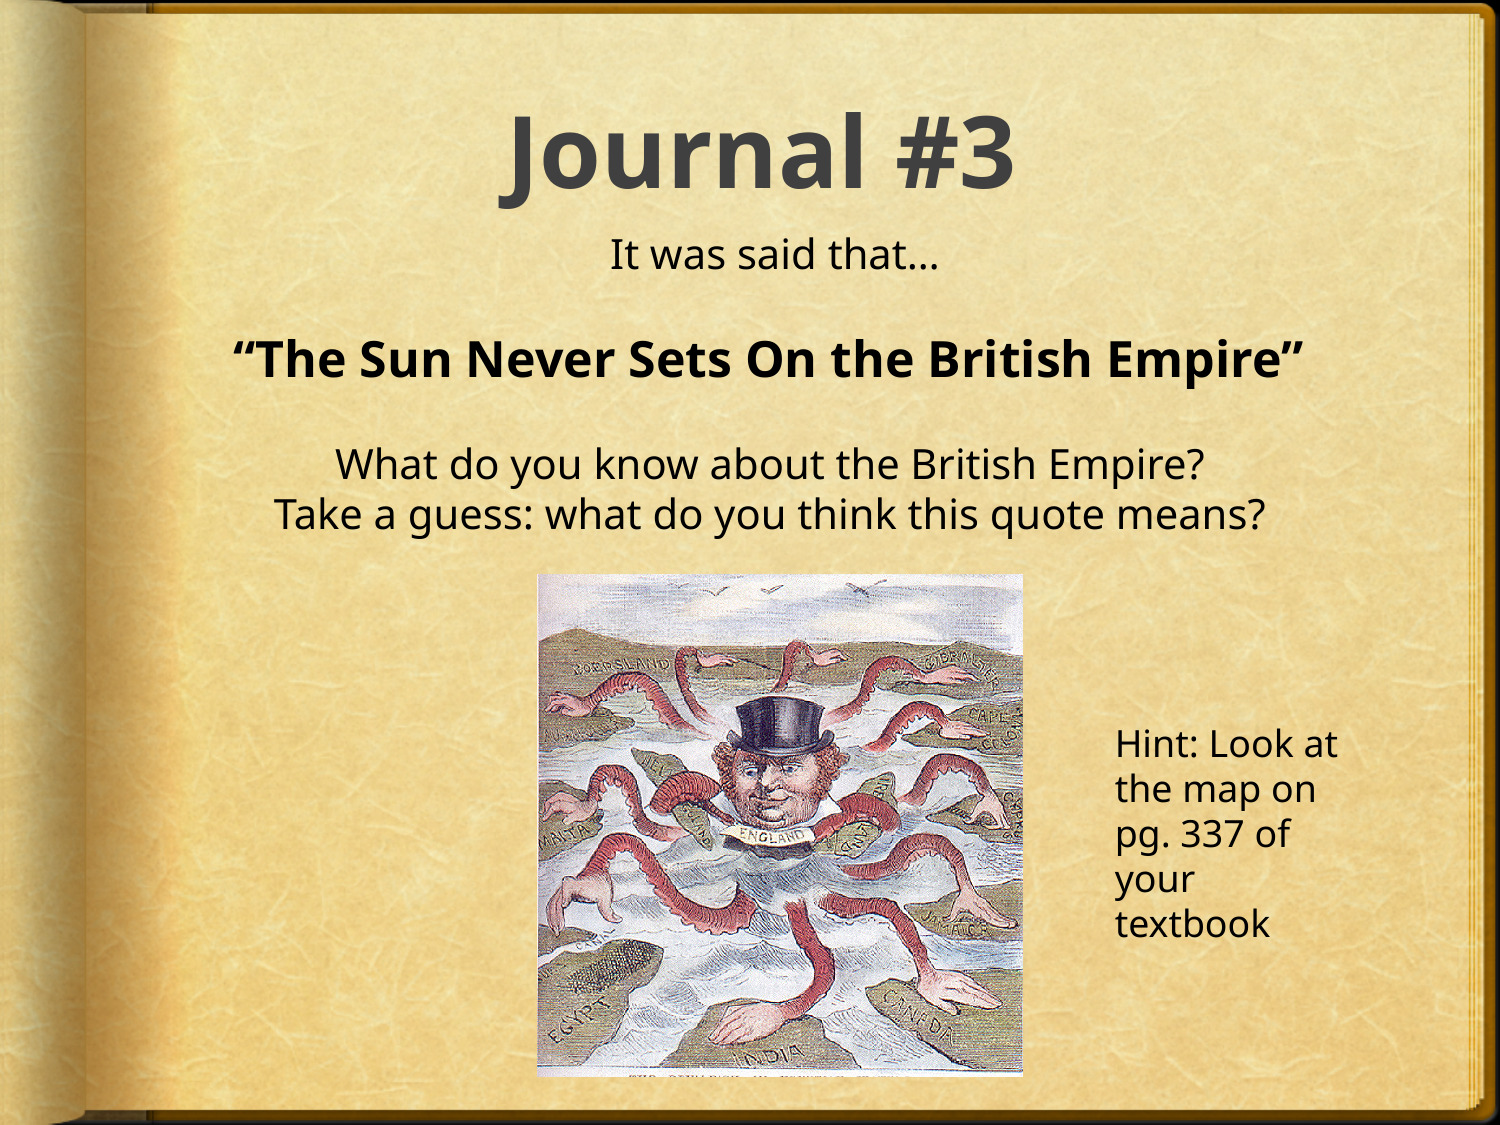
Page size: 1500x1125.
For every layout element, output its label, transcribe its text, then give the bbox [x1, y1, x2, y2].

text_box Hint: Look at the map on pg. 337 of your textbook [1100, 712, 1372, 953]
text_box It was said that… “The Sun Never Sets On the British Empire” What do you know about the British Empire? Take a guess: what do you think this quote means? [178, 220, 1372, 546]
title Journal #3 [178, 45, 1372, 220]
picture [0, 0, 1500, 1125]
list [537, 574, 1024, 1078]
